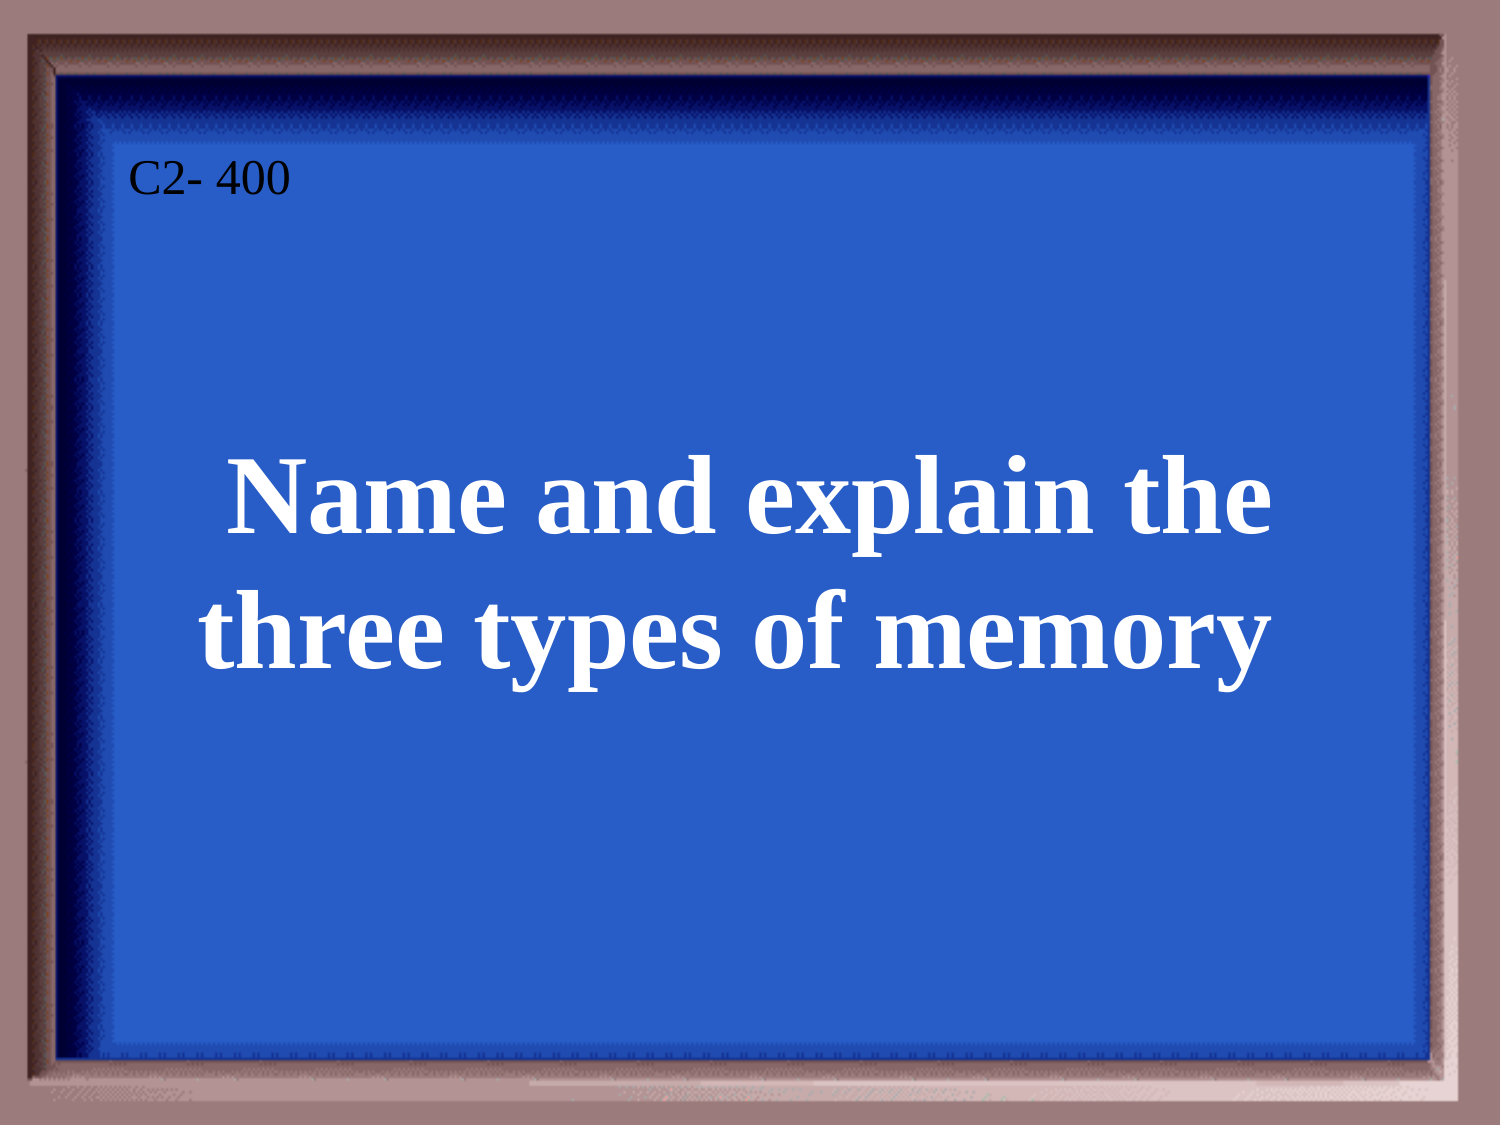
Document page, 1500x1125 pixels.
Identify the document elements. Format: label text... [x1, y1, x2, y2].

title Name and explain the three types of memory [112, 462, 1388, 650]
text_box C2- 400 [113, 137, 306, 213]
picture [0, 0, 1500, 1125]
